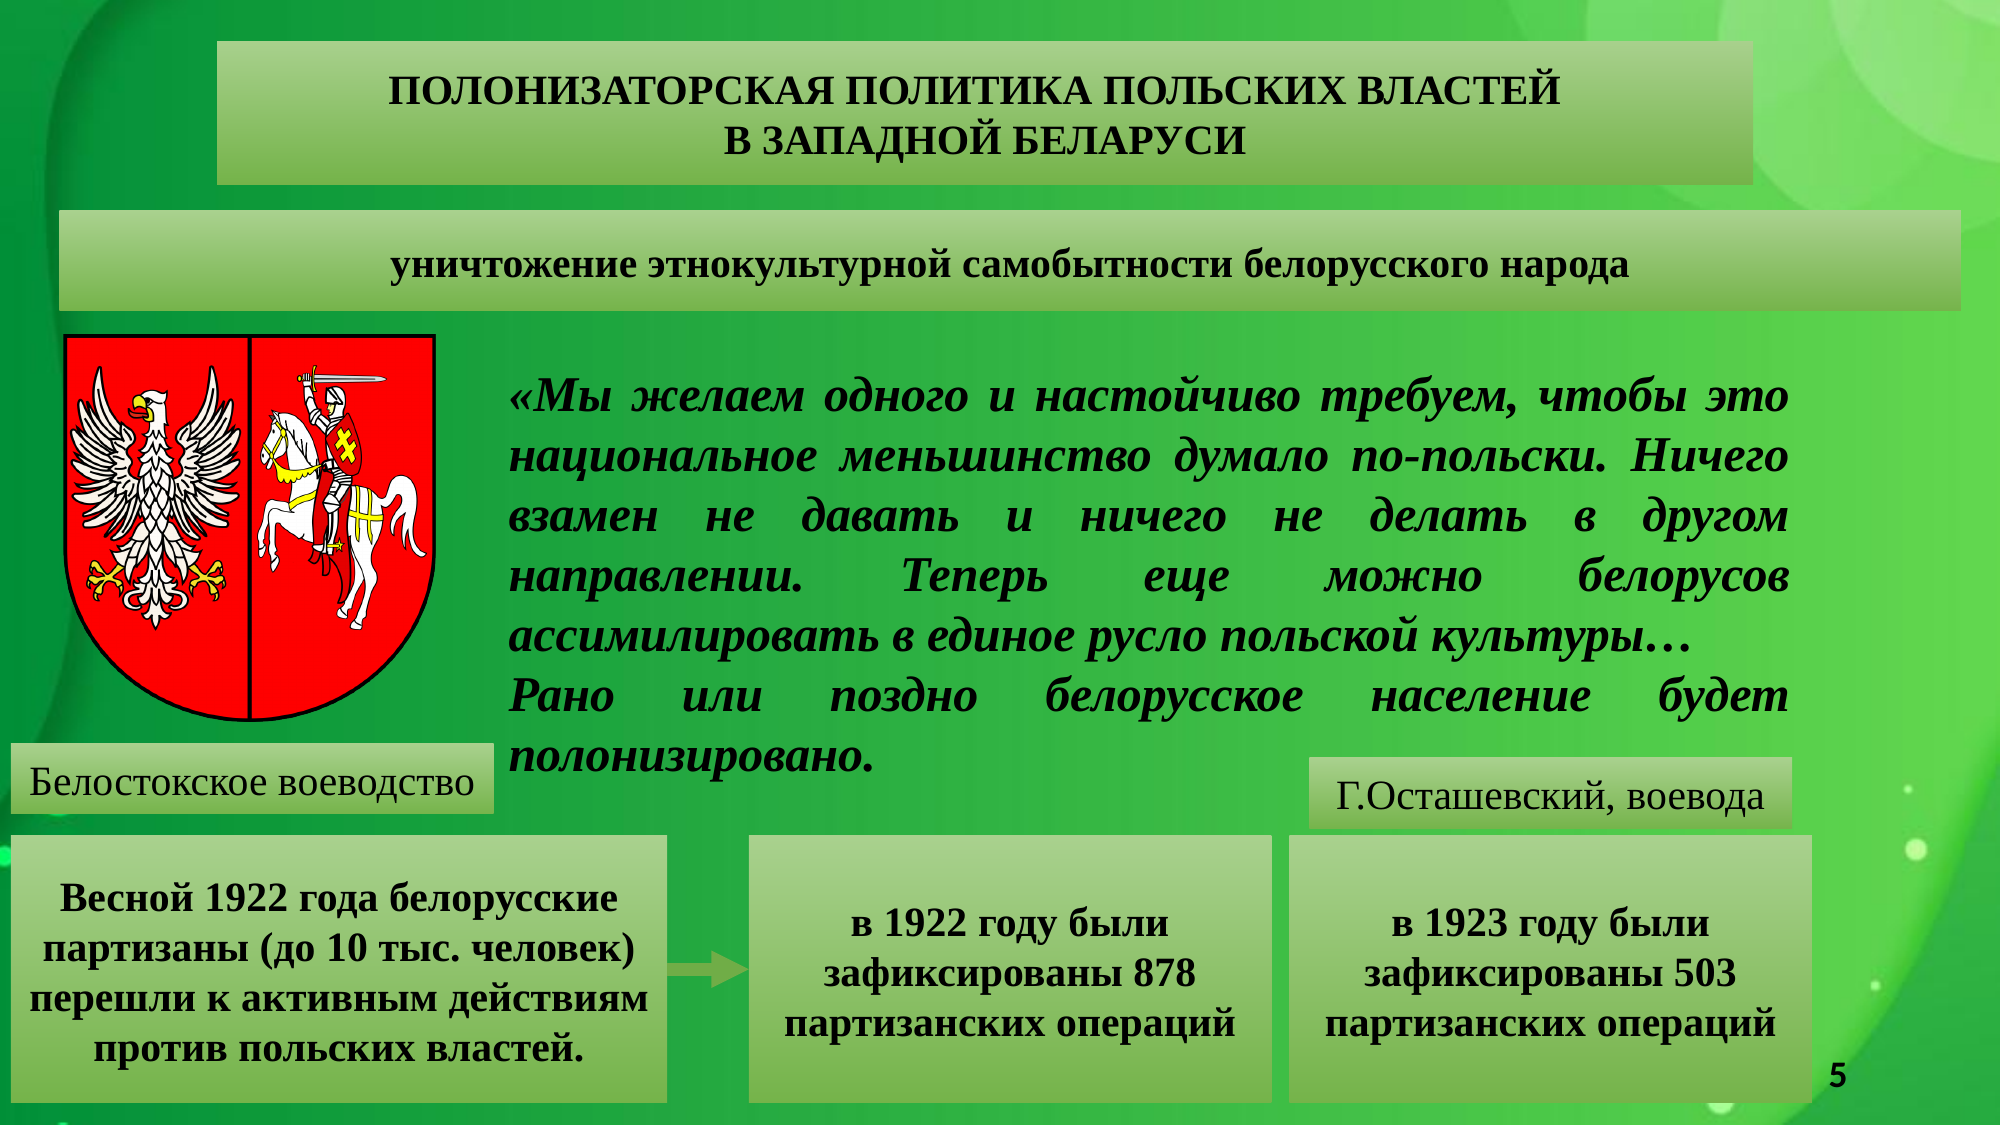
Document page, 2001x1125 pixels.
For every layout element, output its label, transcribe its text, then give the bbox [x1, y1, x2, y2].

text_box Весной 1922 года белорусские партизаны (до 10 тыс. человек) перешли к активным действиям против польских властей. [10, 835, 668, 1103]
text_box ПОЛОНИЗАТОРСКАЯ ПОЛИТИКА ПОЛЬСКИХ ВЛАСТЕЙ В ЗАПАДНОЙ БЕЛАРУСИ [217, 41, 1754, 185]
text_box «Мы желаем одного и настойчиво требуем, чтобы это национальное меньшинство думало по-польски. Ничего взамен не давать и ничего не делать в другом направлении. Теперь еще можно белорусов ассимилировать в единое русло польской культуры… Рано или поздно белорусское население будет полонизировано. [493, 353, 1805, 789]
slide_number 5 [1812, 1042, 1863, 1103]
text_box Белостокское воеводство [10, 743, 494, 814]
text_box в 1922 году были зафиксированы 878 партизанских операций [748, 835, 1272, 1103]
text_box в 1923 году были зафиксированы 503 партизанских операций [1289, 835, 1812, 1103]
text_box уничтожение этнокультурной самобытности белорусского народа [59, 210, 1961, 311]
picture [0, 0, 2000, 1125]
text_box Г.Осташевский, воевода [1309, 789, 1793, 829]
